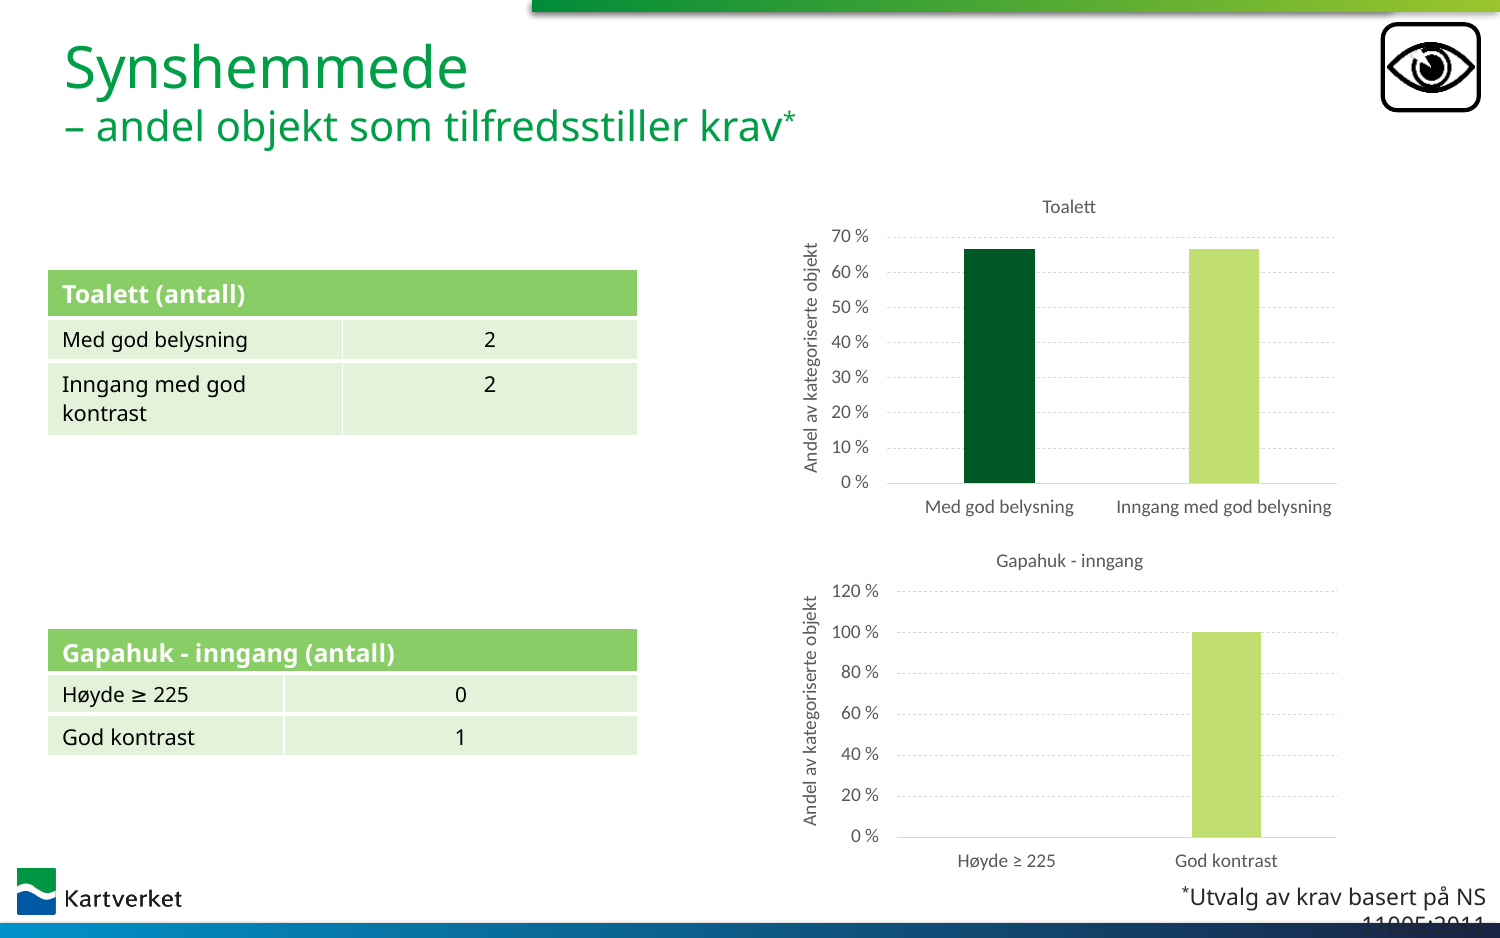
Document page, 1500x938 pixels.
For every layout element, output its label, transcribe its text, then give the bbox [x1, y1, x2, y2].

table_cell 2 [343, 320, 637, 359]
text_box Synshemmede – andel objekt som tilfredsstiller krav* [49, 24, 1431, 158]
table_cell Inngang med god kontrast [48, 363, 342, 435]
table_header Gapahuk - inngang (antall) [48, 629, 637, 671]
table_header Toalett (antall) [48, 270, 637, 316]
table_cell Med god belysning [48, 320, 342, 359]
table_cell 0 [285, 675, 637, 712]
picture [791, 187, 1348, 526]
table_cell God kontrast [48, 716, 283, 755]
text_box *Utvalg av krav basert på NS 11005:2011 [1068, 873, 1500, 938]
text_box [1382, 24, 1480, 111]
table_cell 1 [285, 716, 637, 755]
table_cell 2 [343, 363, 637, 435]
picture [791, 541, 1348, 880]
table_cell Høyde ≥ 225 [48, 675, 283, 712]
